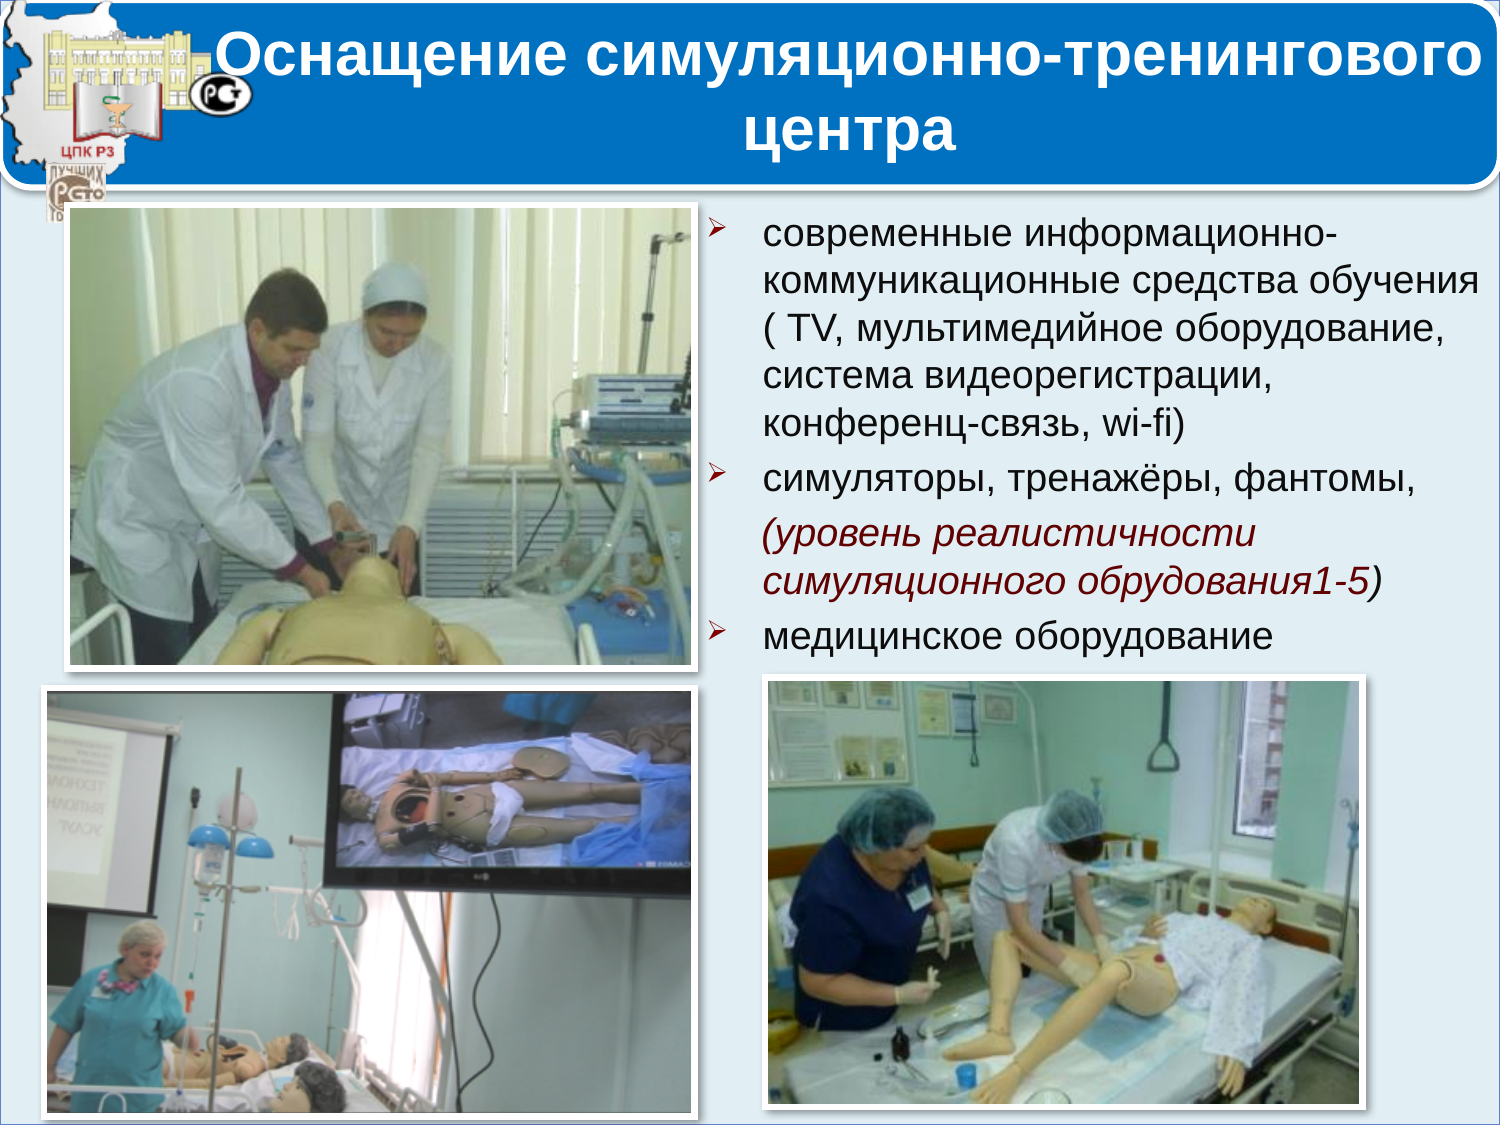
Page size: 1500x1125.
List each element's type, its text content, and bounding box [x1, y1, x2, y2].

picture [0, 0, 211, 223]
picture [70, 207, 692, 666]
picture [46, 691, 692, 1114]
title Оснащение симуляционно-тренингового центра [198, 0, 1500, 177]
list современные информационно-коммуникационные средства обучения ( TV, мультимедийное оборудование, система видеорегистрации, конференц-связь, wi-fi) симуляторы, тренажёры, фантомы, (уровень реалистичности симуляционного обрудования1-5) медицинское оборудование [691, 198, 1500, 868]
picture [768, 680, 1360, 1105]
